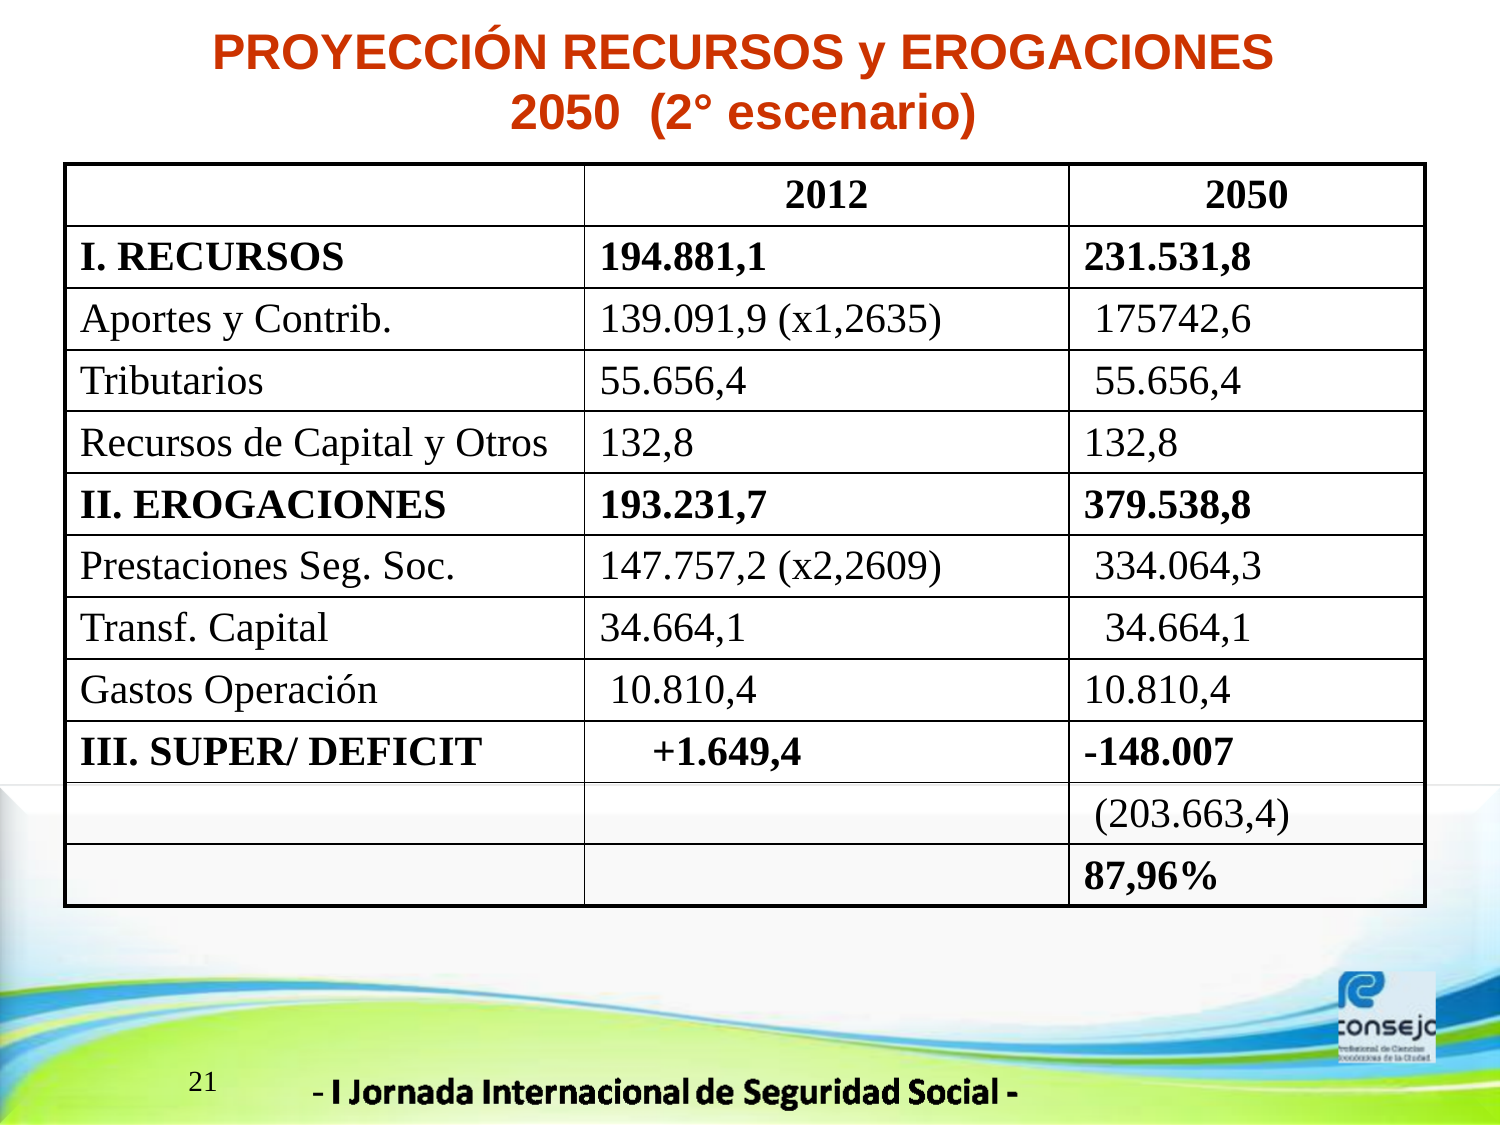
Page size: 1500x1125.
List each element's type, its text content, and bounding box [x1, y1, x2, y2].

table_cell Gastos Operación [67, 660, 584, 720]
picture [0, 780, 1500, 1125]
table_cell [67, 783, 584, 843]
table_cell III. SUPER/ DEFICIT [67, 722, 584, 782]
table_cell I. RECURSOS [67, 227, 584, 287]
table_cell 194.881,1 [585, 227, 1068, 287]
table_cell Tributarios [67, 351, 584, 410]
table_cell II. EROGACIONES [67, 474, 584, 534]
table_cell +1.649,4 [585, 722, 1068, 782]
table_cell 379.538,8 [1070, 474, 1423, 534]
table_cell 10.810,4 [585, 660, 1068, 720]
title PROYECCIÓN RECURSOS y EROGACIONES 2050 (2° escenario) [53, 11, 1436, 200]
table_cell 139.091,9 (x1,2635) [585, 289, 1068, 349]
table_cell 147.757,2 (x2,2609) [585, 536, 1068, 596]
table_cell 55.656,4 [1070, 351, 1423, 410]
table_cell 34.664,1 [1070, 598, 1423, 658]
table_cell Aportes y Contrib. [67, 289, 584, 349]
table_header [67, 166, 584, 225]
table_cell 231.531,8 [1070, 227, 1423, 287]
table_header 2012 [585, 166, 1068, 225]
table_cell Recursos de Capital y Otros [67, 412, 584, 472]
table_cell [67, 845, 584, 904]
table_cell [585, 845, 1068, 904]
table_cell Prestaciones Seg. Soc. [67, 536, 584, 596]
table_cell -148.007 [1070, 722, 1423, 782]
table_cell 87,96% [1070, 845, 1423, 904]
table_cell Transf. Capital [67, 598, 584, 658]
slide_number 21 [0, 1054, 234, 1125]
table_header 2050 [1070, 166, 1423, 225]
table_cell 34.664,1 [585, 598, 1068, 658]
table_cell 175742,6 [1070, 289, 1423, 349]
table_cell 10.810,4 [1070, 660, 1423, 720]
table_cell 132,8 [1070, 412, 1423, 472]
table_cell 55.656,4 [585, 351, 1068, 410]
table_cell (203.663,4) [1070, 783, 1423, 843]
table_cell 193.231,7 [585, 474, 1068, 534]
table_cell 334.064,3 [1070, 536, 1423, 596]
table_cell 132,8 [585, 412, 1068, 472]
table_cell [585, 783, 1068, 843]
